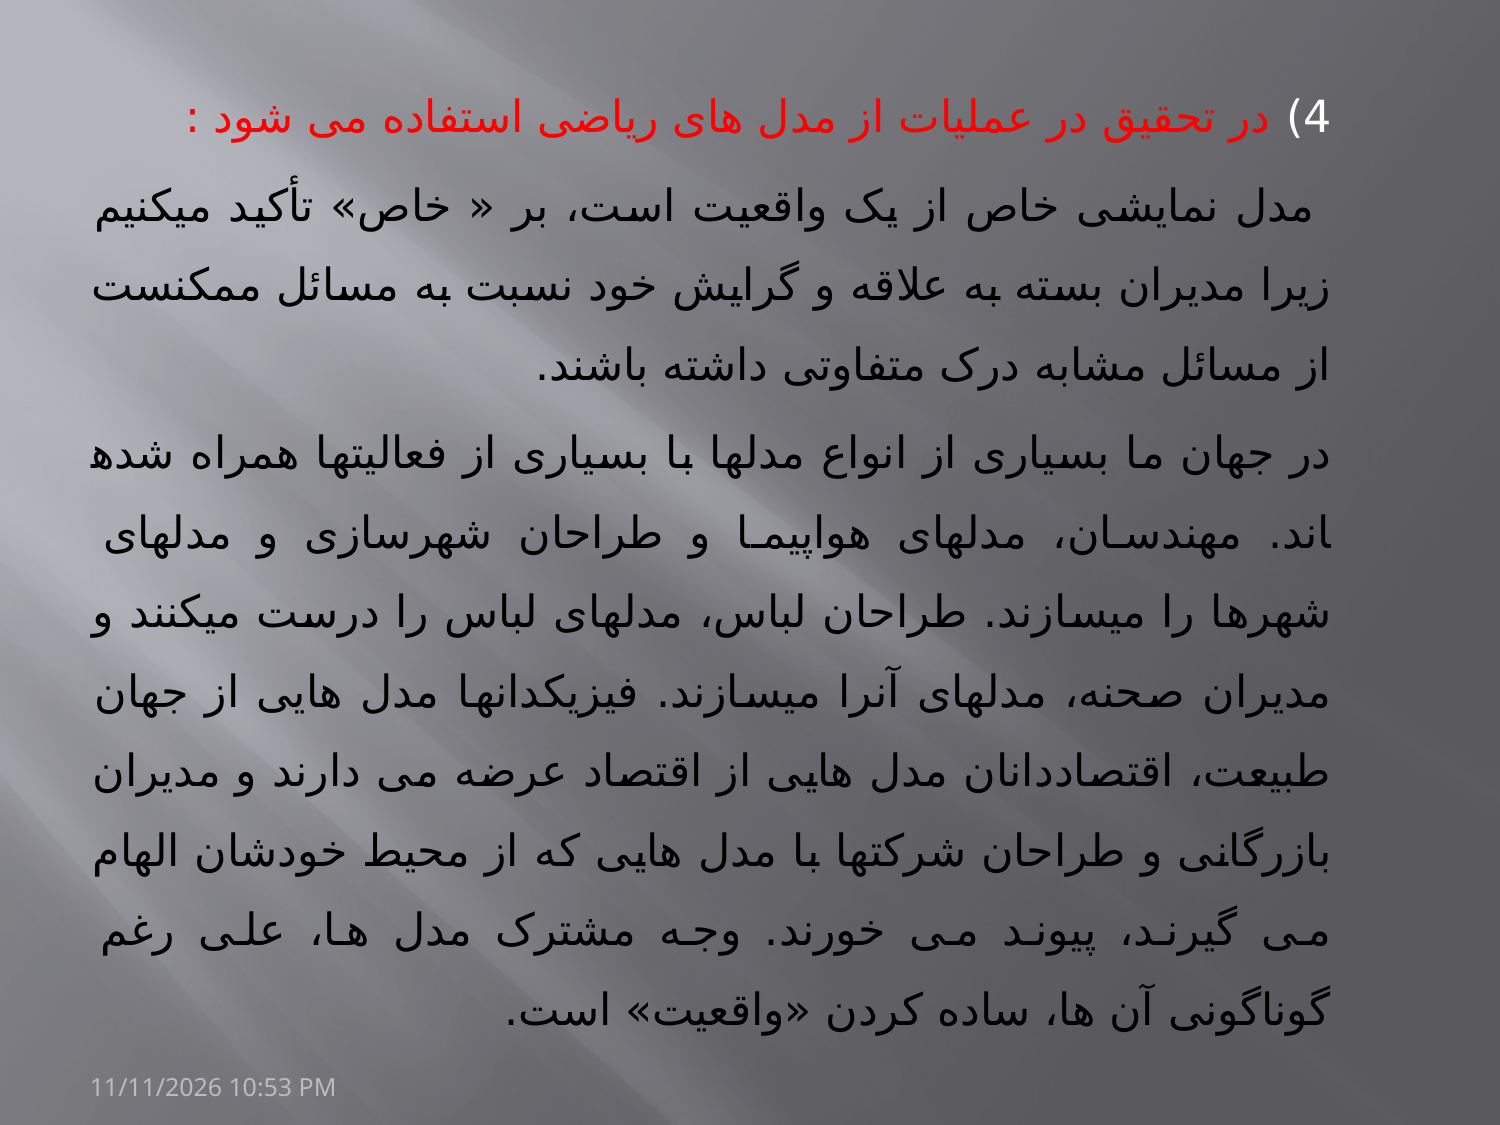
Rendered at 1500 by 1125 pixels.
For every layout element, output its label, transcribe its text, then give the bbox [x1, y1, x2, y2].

slide_number 20/مارس/1 [75, 1052, 425, 1113]
list 4) در تحقیق در عملیات از مدل های ریاضی استفاده می شود : مدل نمایشی خاص از یک واقعیت است، بر « خاص» تأکید می­کنیم زیرا مدیران بسته به علاقه و گرایش خود نسبت به مسائل ممکنست از مسائل مشابه درک متفاوتی داشته باشند. در جهان ما بسیاری از انواع مدل­ها با بسیاری از فعالیت­ها همراه شده­اند. مهندسان، مدل­های هواپیما و طراحان شهرسازی و مدل­های شهرها را می­سازند. طراحان لباس، مدل­های لباس را درست می­کنند و مدیران صحنه، مدل­های آنرا می­سازند. فیزیکدان­ها مدل هایی از جهان طبیعت، اقتصاددانان مدل هایی از اقتصاد عرضه می دارند و مدیران بازرگانی و طراحان شرکتها با مدل هایی که از محیط خودشان الهام می گیرند، پیوند می خورند. وجه مشترک مدل ها، علی رغم گوناگونی آن ها، ساده کردن «واقعیت» است. [76, 54, 1427, 1059]
